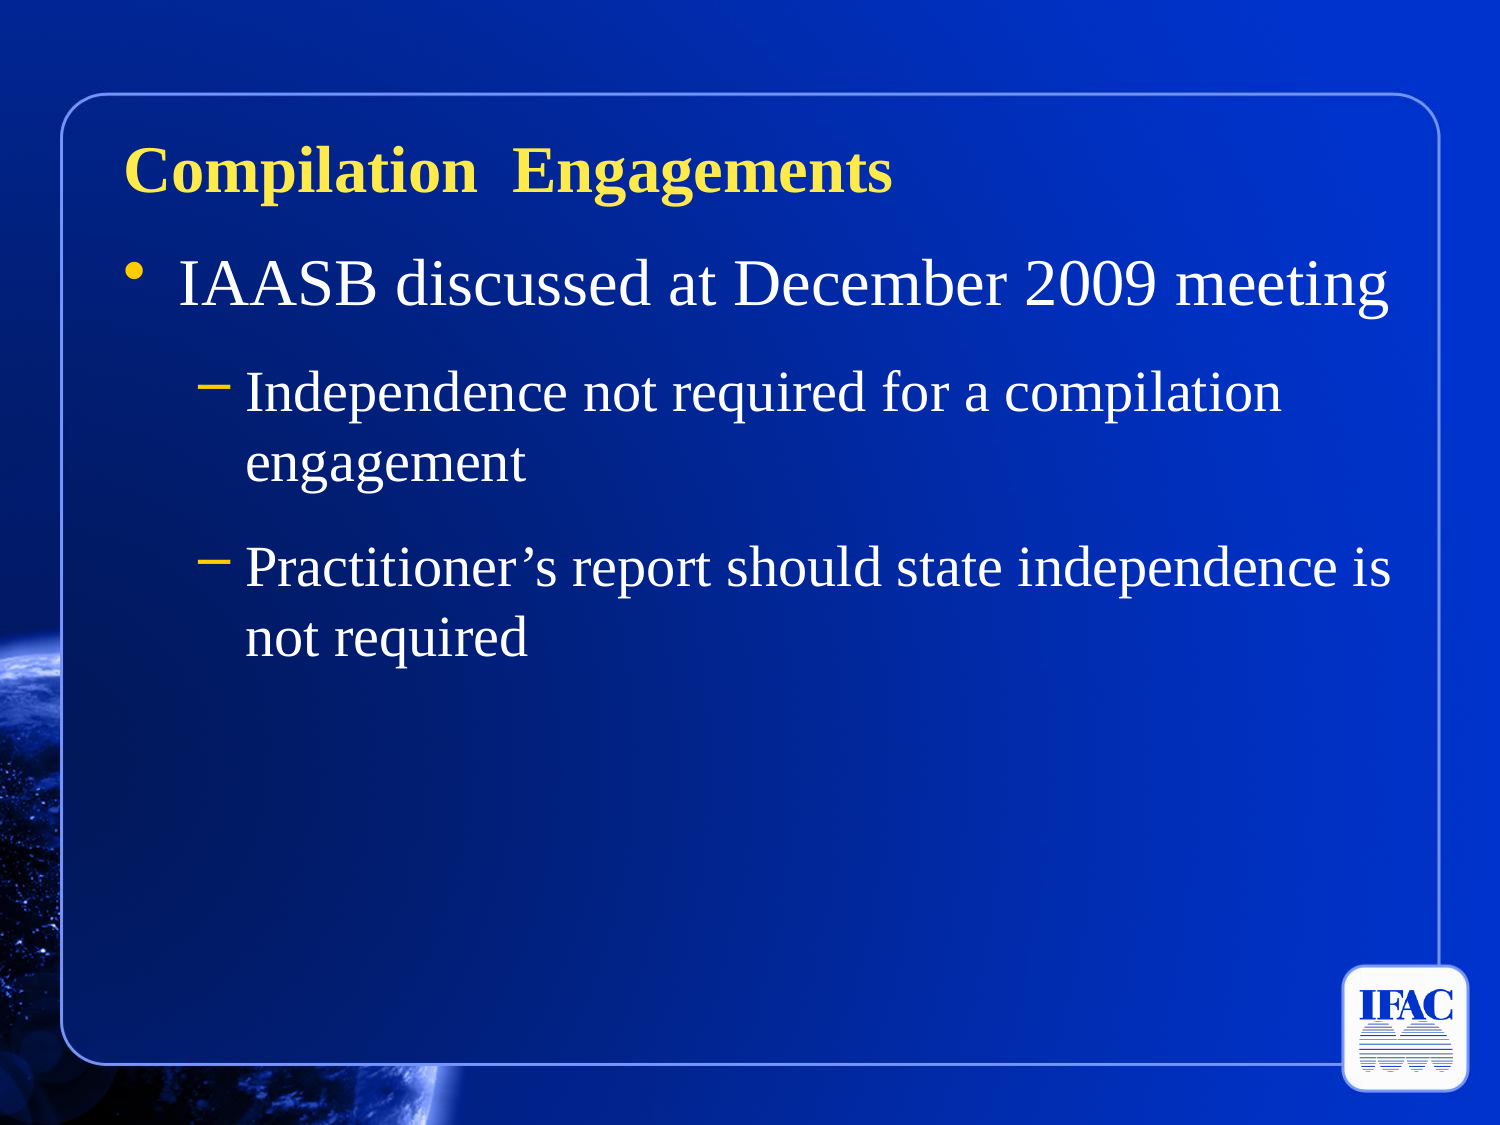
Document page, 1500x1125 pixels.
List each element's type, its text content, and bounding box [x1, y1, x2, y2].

picture [0, 0, 1500, 1125]
list Compilation Engagements [107, 118, 1411, 215]
list IAASB discussed at December 2009 meeting Independence not required for a compilation engagement Practitioner’s report should state independence is not required [107, 230, 1411, 1048]
